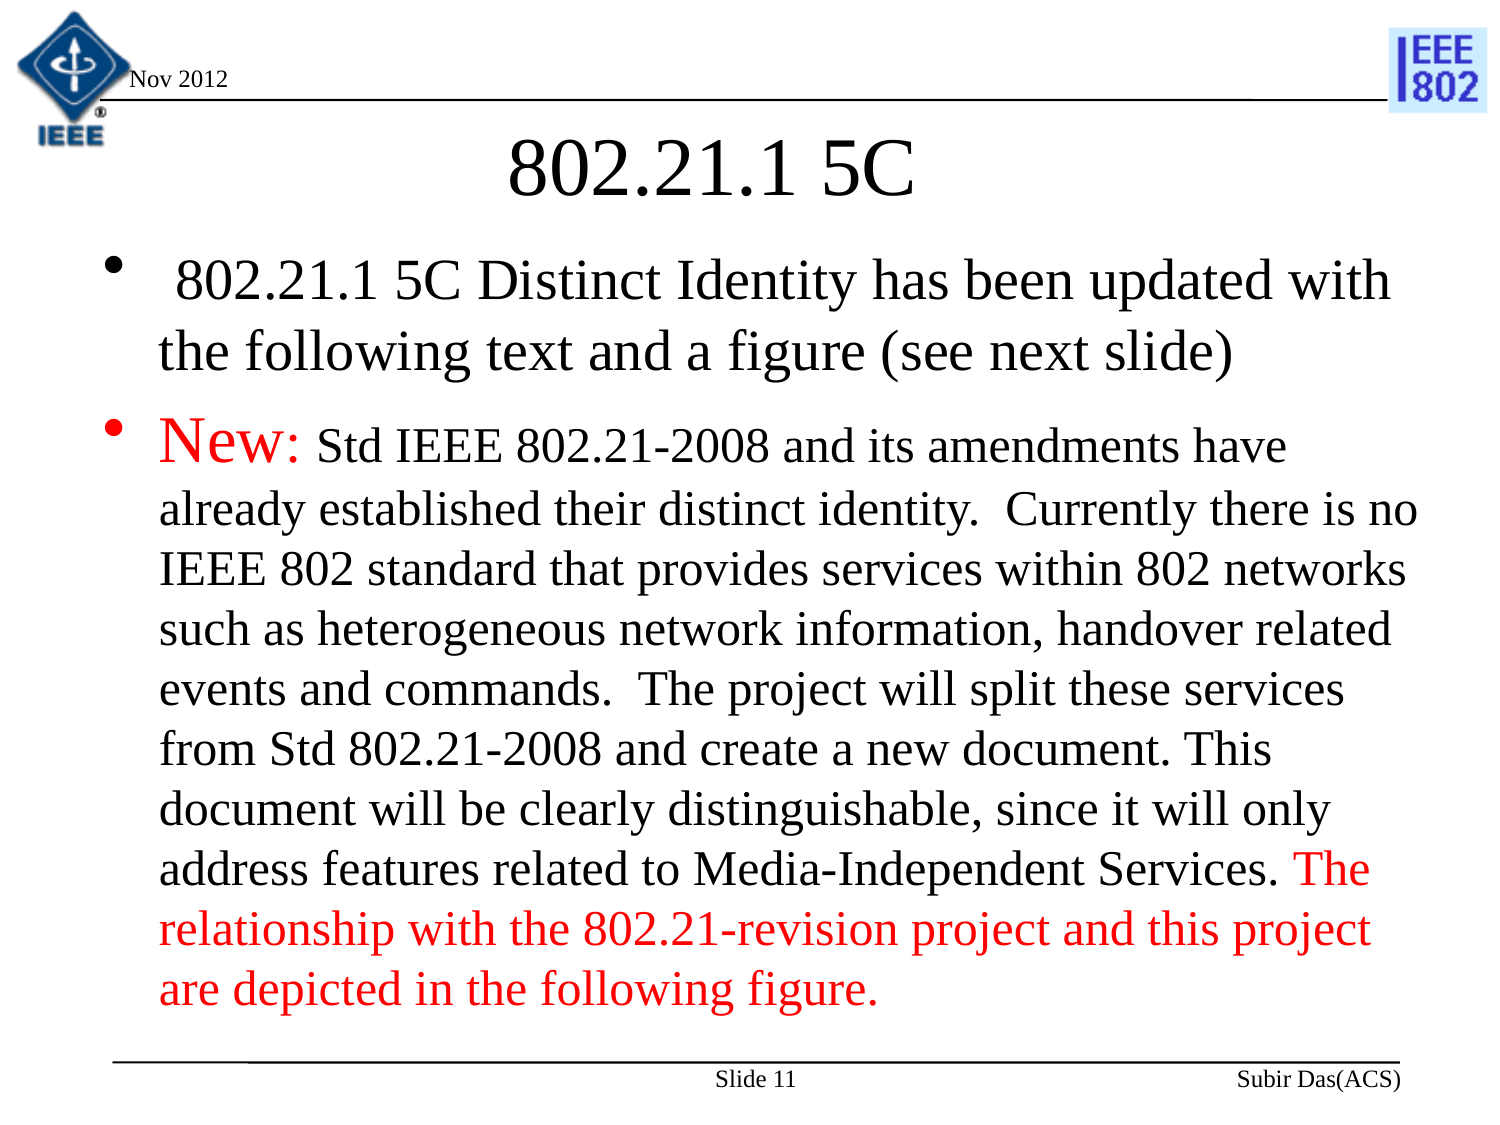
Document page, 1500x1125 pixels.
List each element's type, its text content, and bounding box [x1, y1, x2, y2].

picture [1374, 9, 1499, 138]
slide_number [114, 54, 422, 100]
slide_number Slide 11 [712, 1061, 800, 1093]
title 802.21.1 5C [74, 74, 1351, 251]
footer Subir Das(ACS) [1235, 1061, 1402, 1093]
list 802.21.1 5C Distinct Identity has been updated with the following text and a figure (see next slide) New: Std IEEE 802.21-2008 and its amendments have already established their distinct identity. Currently there is no IEEE 802 standard that provides services within 802 networks such as heterogeneous network information, handover related events and commands. The project will split these services from Std 802.21-2008 and create a new document. This document will be clearly distinguishable, since it will only address features related to Media-Independent Services. The relationship with the 802.21-revision project and this project are depicted in the following figure. [87, 224, 1451, 1076]
picture [12, 9, 137, 150]
